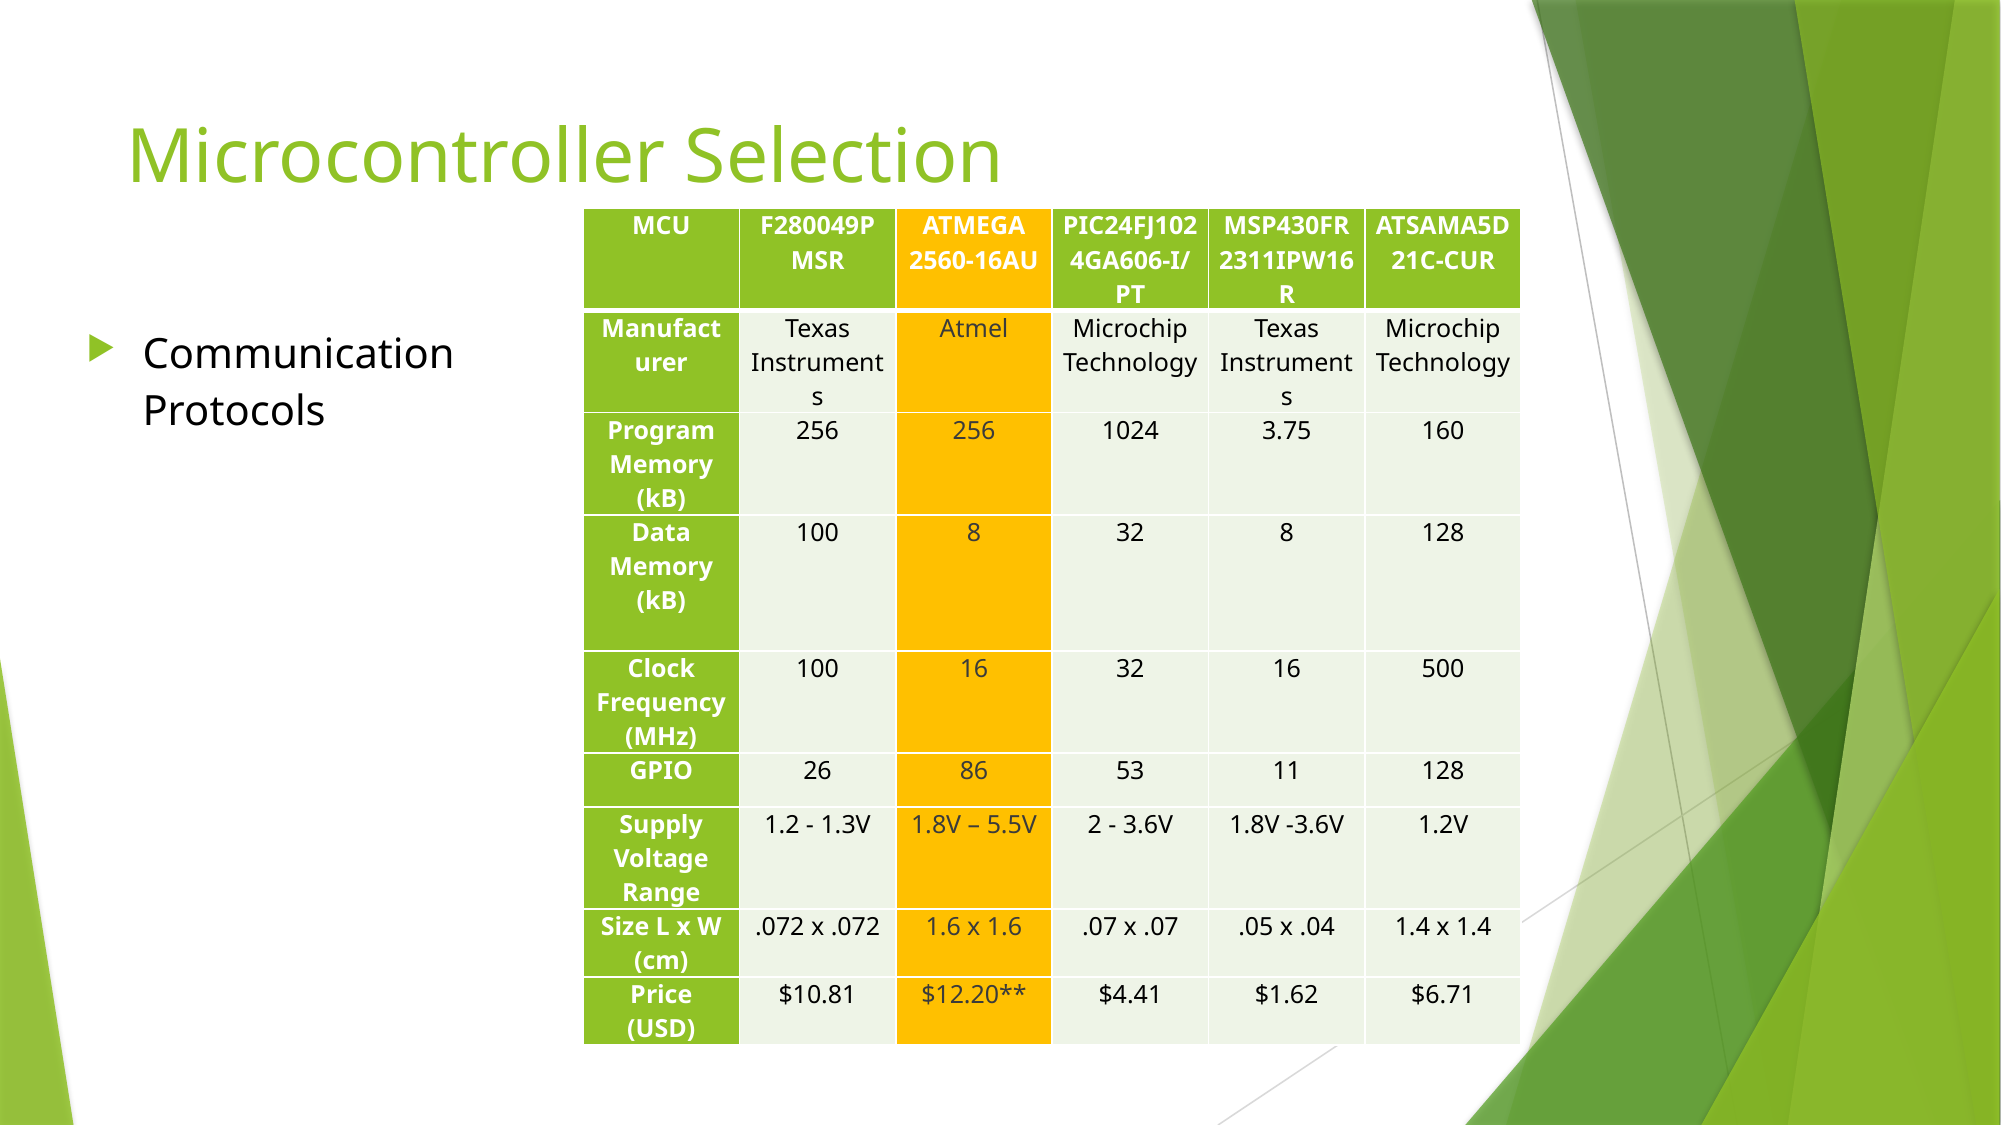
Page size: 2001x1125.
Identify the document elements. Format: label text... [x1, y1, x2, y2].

table_cell Texas Instruments [1209, 313, 1364, 412]
title Microcontroller Selection [111, 99, 1522, 317]
table_cell 8 [1209, 516, 1364, 650]
table_cell 86 [897, 754, 1051, 806]
table_cell 256 [740, 413, 895, 514]
table_cell 256 [897, 413, 1051, 514]
table_cell 26 [740, 754, 895, 806]
table_cell 100 [740, 516, 895, 650]
table_cell $10.81 [740, 978, 895, 1044]
table_cell $6.71 [1366, 978, 1520, 1044]
table_cell Microchip Technology [1053, 313, 1208, 412]
table_cell 32 [1053, 652, 1208, 752]
text_box Communication Protocols [71, 316, 533, 877]
table_cell 32 [1053, 516, 1208, 650]
table_cell 100 [740, 652, 895, 752]
table_cell 53 [1053, 754, 1208, 806]
table_cell $12.20** [897, 978, 1051, 1044]
table_cell Manufacturer [584, 313, 739, 412]
table_cell 128 [1366, 754, 1520, 806]
table_cell Microchip Technology [1366, 313, 1520, 412]
table_cell 128 [1366, 516, 1520, 650]
table_cell 1.8V -3.6V [1209, 808, 1364, 908]
table_header PIC24FJ1024GA606-I/PT [1053, 209, 1208, 308]
table_header ATMEGA 2560-16AU [897, 209, 1051, 308]
table_header MSP430FR2311IPW16R [1209, 209, 1364, 308]
table_cell 1.8V – 5.5V [897, 808, 1051, 908]
table_header F280049PMSR [740, 209, 895, 308]
table_cell 500 [1366, 652, 1520, 752]
table_header MCU [584, 209, 739, 308]
table_cell 1.2V [1366, 808, 1520, 908]
table_cell Price (USD) [584, 978, 739, 1044]
table_cell $4.41 [1053, 978, 1208, 1044]
table_cell .05 x .04 [1209, 910, 1364, 976]
table_cell Program Memory (kB) [584, 413, 739, 514]
table_header ATSAMA5D21C-CUR [1366, 209, 1520, 308]
table_cell Atmel [897, 313, 1051, 412]
table_cell .072 x .072 [740, 910, 895, 976]
table_cell .07 x .07 [1053, 910, 1208, 976]
table_cell Supply Voltage Range [584, 808, 739, 908]
table_cell 2 - 3.6V [1053, 808, 1208, 908]
table_cell 1024 [1053, 413, 1208, 514]
table_cell Data Memory (kB) [584, 516, 739, 650]
table_cell 1.2 - 1.3V [740, 808, 895, 908]
table_cell 1.4 x 1.4 [1366, 910, 1520, 976]
table_cell 160 [1366, 413, 1520, 514]
table_cell 16 [897, 652, 1051, 752]
table_cell 3.75 [1209, 413, 1364, 514]
table_cell Size L x W (cm) [584, 910, 739, 976]
table_cell 1.6 x 1.6 [897, 910, 1051, 976]
table_cell 8 [897, 516, 1051, 650]
table_cell 11 [1209, 754, 1364, 806]
table_cell Texas Instruments [740, 313, 895, 412]
table_cell $1.62 [1209, 978, 1364, 1044]
table_cell GPIO [584, 754, 739, 806]
table_cell 16 [1209, 652, 1364, 752]
table_cell Clock Frequency (MHz) [584, 652, 739, 752]
